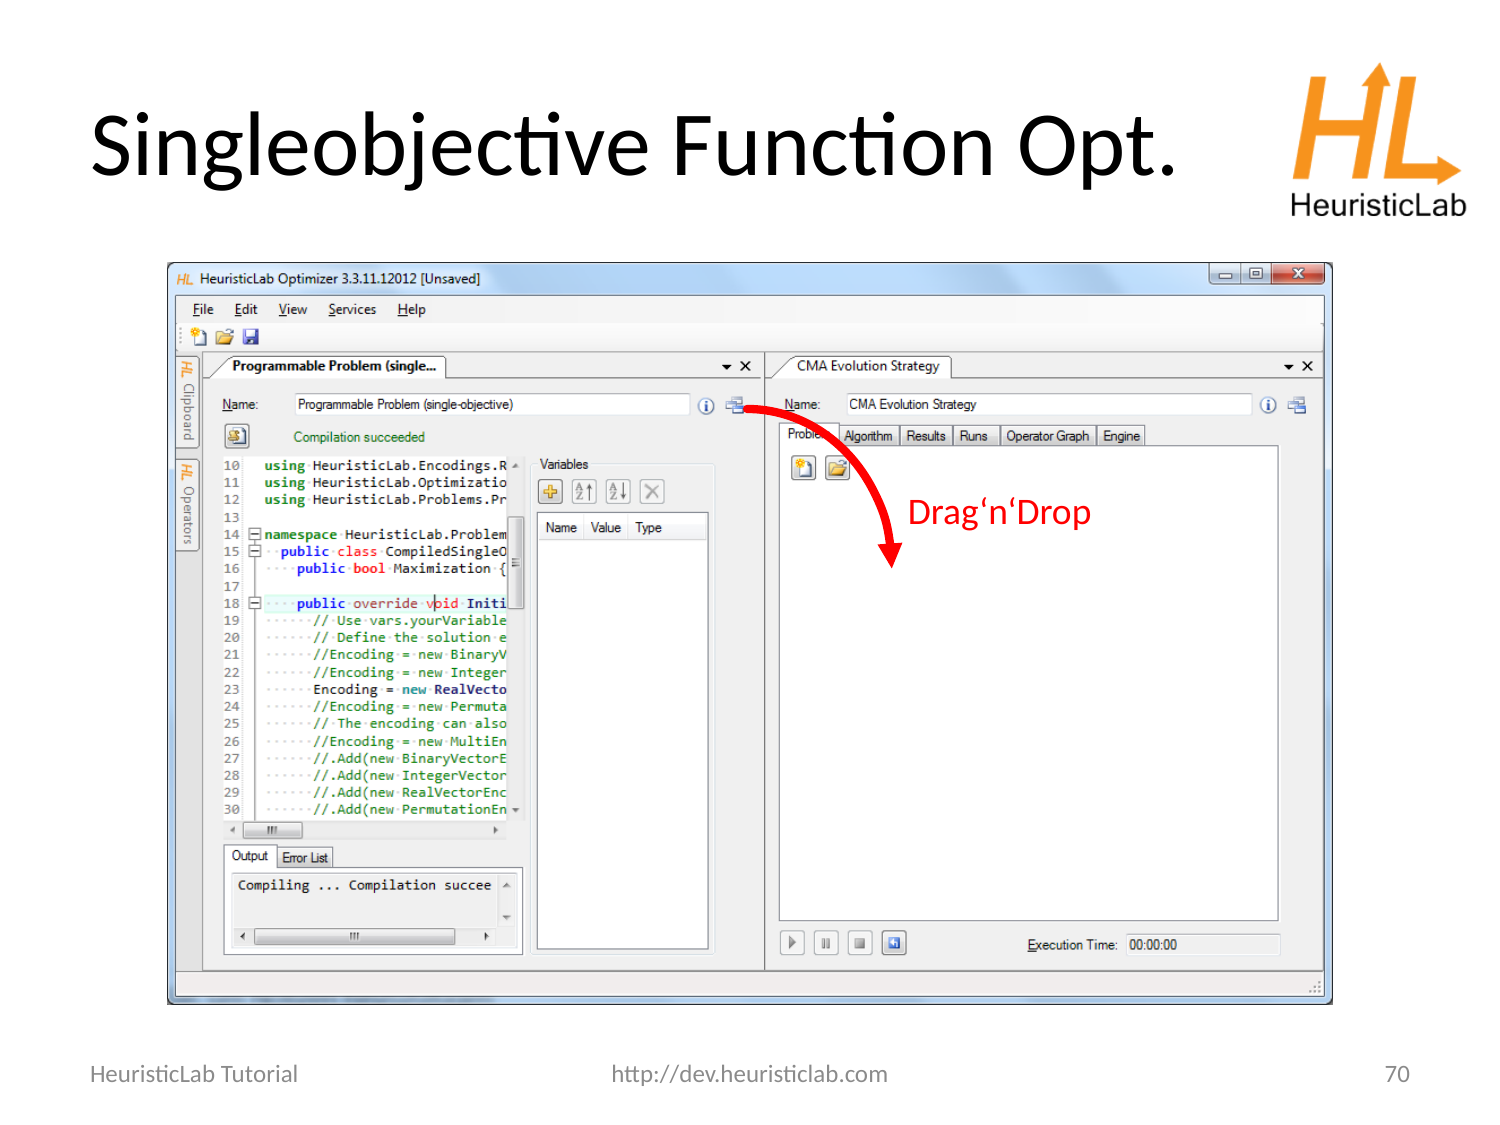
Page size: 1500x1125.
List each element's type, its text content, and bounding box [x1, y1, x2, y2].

title Singleobjective Function Opt. [75, 45, 1282, 233]
footer http://dev.heuristiclab.com [512, 1042, 988, 1103]
picture [1281, 27, 1474, 244]
slide_number HeuristicLab Tutorial [75, 1042, 425, 1103]
slide_number 70 [1074, 1042, 1425, 1103]
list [167, 262, 1333, 1006]
